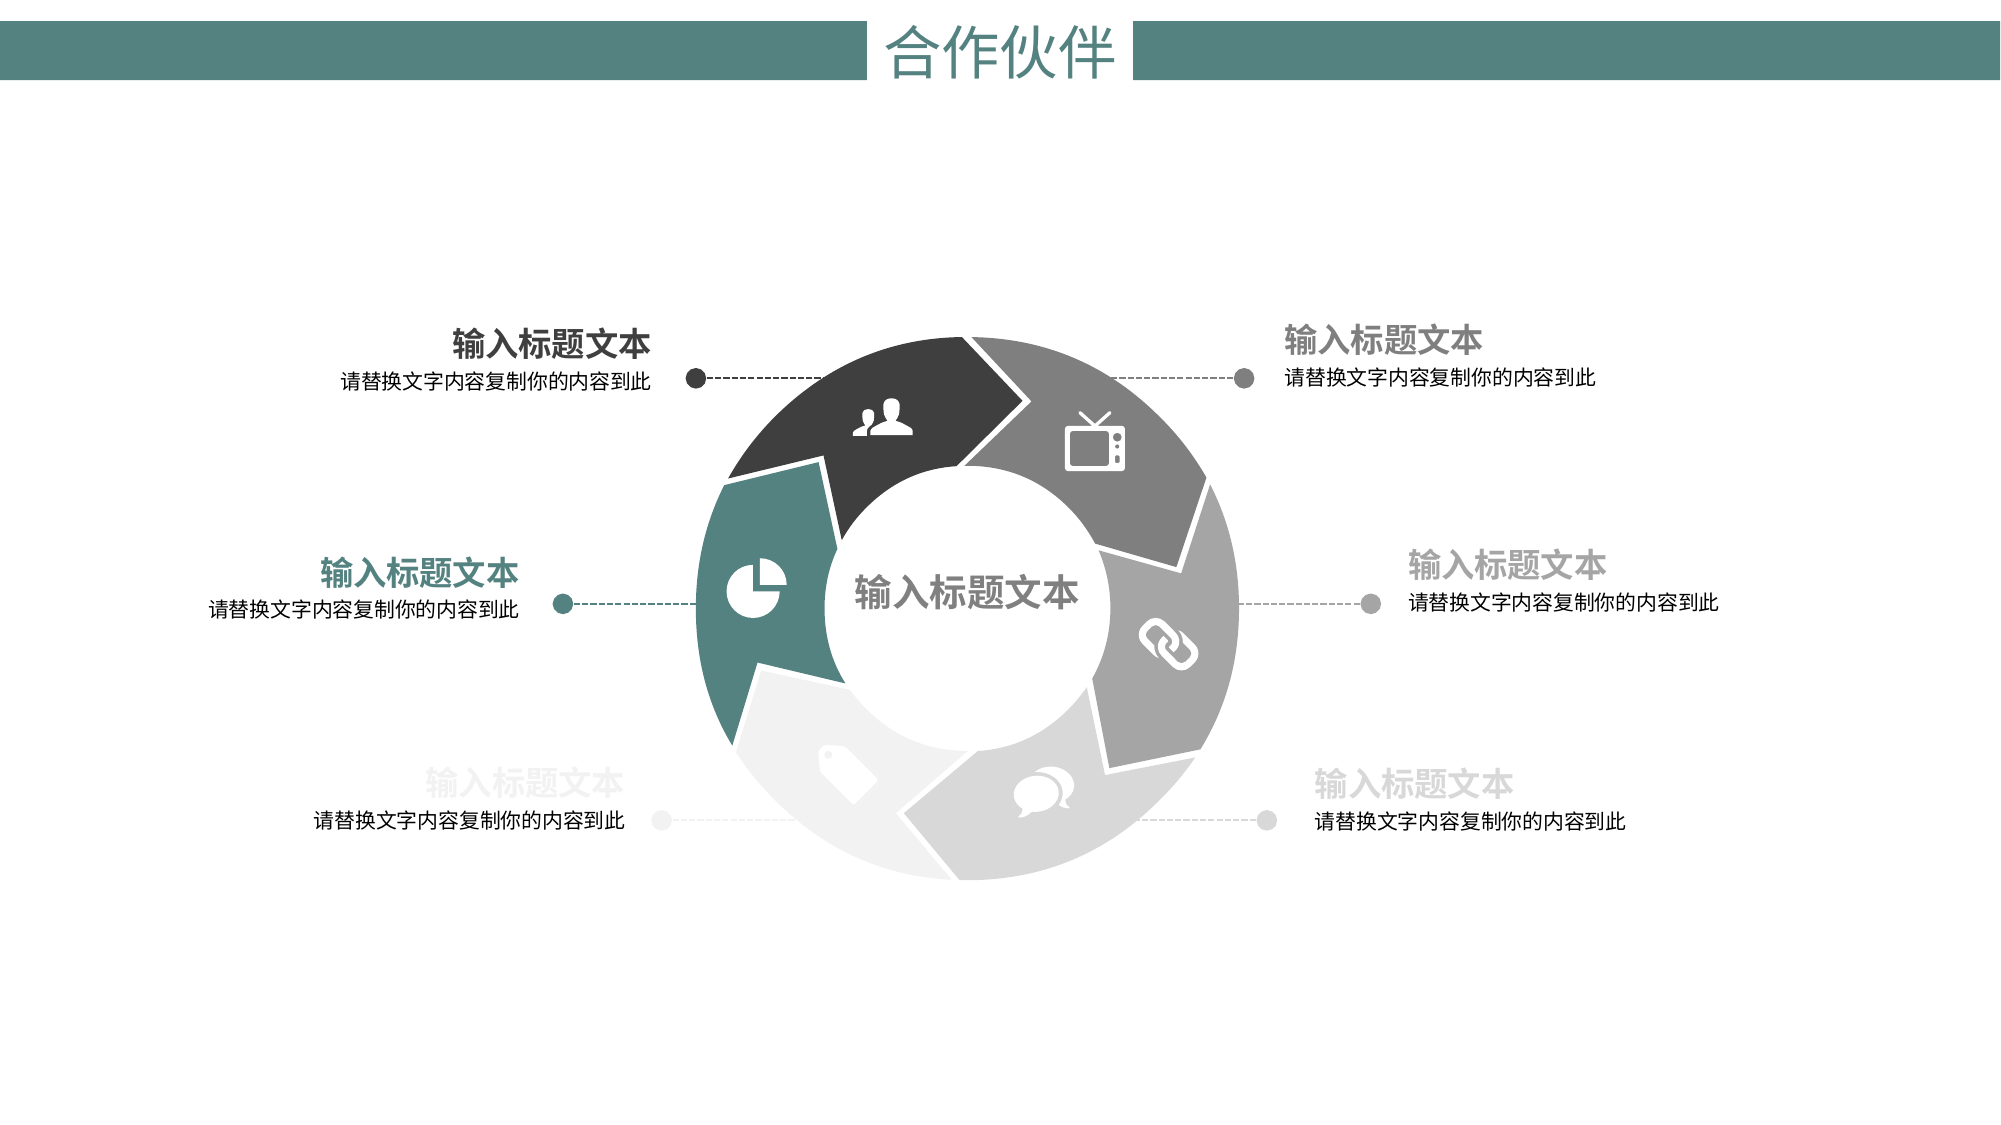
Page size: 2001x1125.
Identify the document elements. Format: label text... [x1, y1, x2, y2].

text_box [182, 551, 544, 671]
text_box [288, 762, 649, 882]
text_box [1260, 318, 1622, 438]
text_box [315, 323, 676, 443]
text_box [1291, 763, 1652, 883]
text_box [1384, 544, 1745, 664]
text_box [562, 336, 1371, 881]
title 合作伙伴 [867, 8, 1133, 95]
